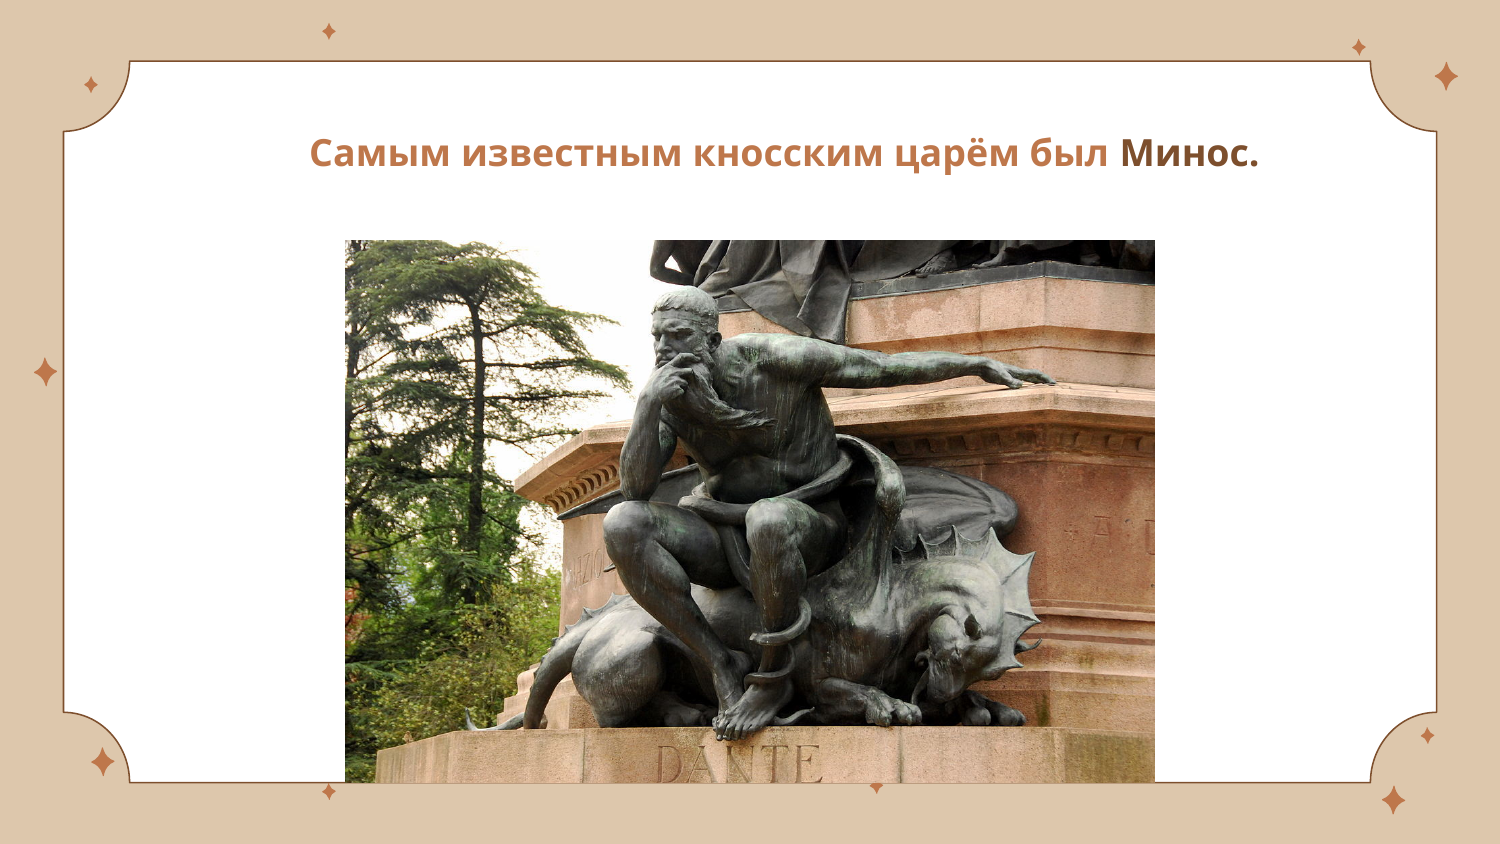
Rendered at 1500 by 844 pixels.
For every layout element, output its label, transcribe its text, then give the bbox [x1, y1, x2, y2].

picture [344, 240, 1155, 783]
subtitle Самым известным кносским царём был Минос. [195, 106, 1374, 194]
